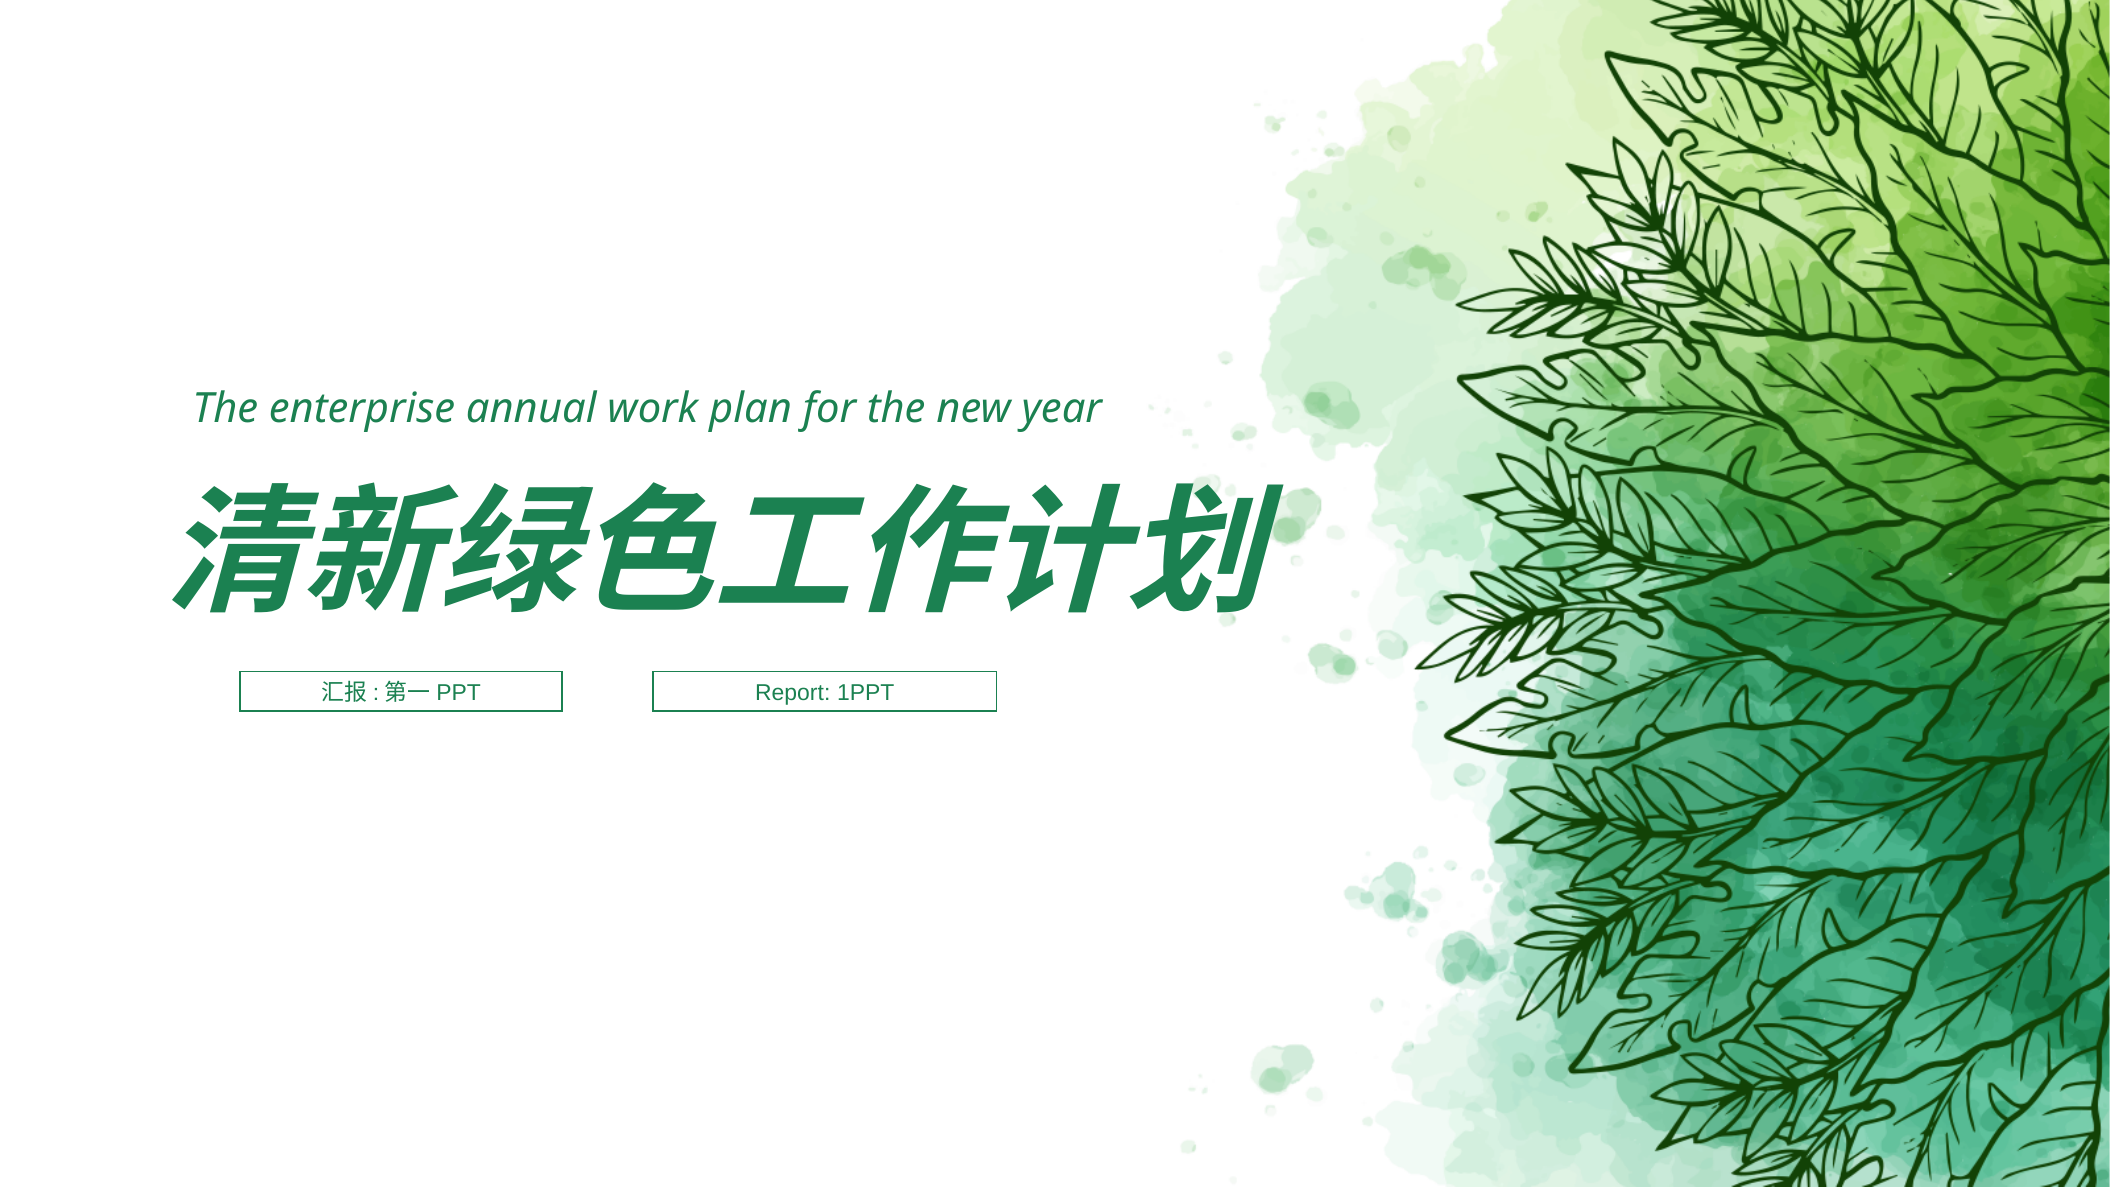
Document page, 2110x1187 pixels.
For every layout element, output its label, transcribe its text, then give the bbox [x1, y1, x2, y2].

text_box 清新绿色工作计划 [164, 463, 1386, 629]
text_box The enterprise annual work plan for the new year [192, 380, 1319, 431]
text_box 汇报:第一PPT [240, 671, 563, 711]
text_box [0, 0, 2110, 1187]
text_box Report: 1PPT [653, 671, 997, 711]
